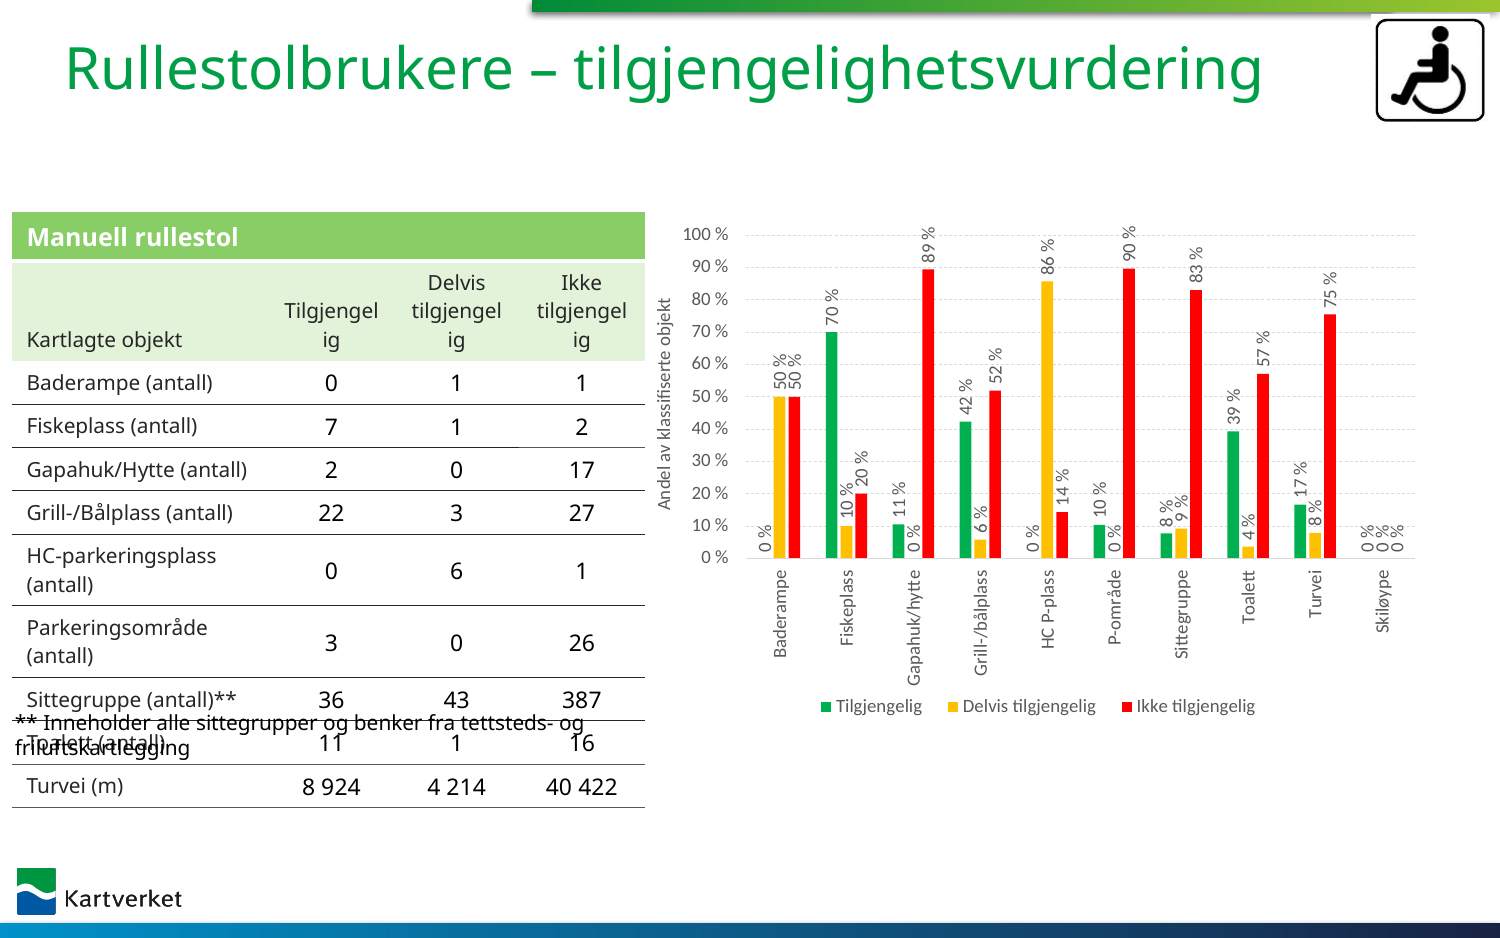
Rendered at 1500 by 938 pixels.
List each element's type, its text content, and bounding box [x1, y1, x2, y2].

table_cell 1 [519, 361, 638, 404]
table_cell 7 [269, 405, 394, 447]
picture [643, 218, 1427, 728]
table_cell 22 [269, 491, 394, 534]
table_cell 1 [394, 405, 519, 447]
table_cell 36 [269, 678, 394, 702]
table_cell 27 [519, 491, 638, 534]
text_box Rullestolbrukere – tilgjengelighetsvurdering [49, 12, 1372, 109]
table_cell 2 [519, 405, 638, 447]
table_cell 8 924 [269, 768, 394, 807]
table_cell 3 [269, 606, 394, 677]
table_cell Baderampe (antall) [12, 361, 269, 404]
table_cell HC-parkeringsplass (antall) [12, 535, 269, 605]
table_cell 6 [394, 535, 519, 605]
table_cell Delvis tilgjengelig [394, 263, 519, 361]
table_cell 4 214 [394, 768, 519, 807]
table_cell 0 [269, 361, 394, 404]
table_cell Tilgjengelig [269, 263, 394, 361]
table_cell 0 [394, 448, 519, 490]
table_cell 387 [519, 678, 638, 702]
table_header Manuell rullestol [12, 212, 645, 259]
table_cell 43 [394, 678, 519, 702]
table_cell Grill-/Bålplass (antall) [12, 491, 269, 534]
table_cell Kartlagte objekt [12, 263, 269, 361]
text_box ** Inneholder alle sittegrupper og benker fra tettsteds- og friluftskartlegging [0, 702, 745, 768]
table_cell 0 [269, 535, 394, 605]
table_cell Fiskeplass (antall) [12, 405, 269, 447]
table_cell 40 422 [519, 768, 645, 807]
picture [1371, 13, 1491, 127]
table_cell 1 [394, 361, 519, 404]
table_cell 2 [269, 448, 394, 490]
table_cell Sittegruppe (antall)** [12, 678, 269, 702]
table_cell Gapahuk/Hytte (antall) [12, 448, 269, 490]
table_cell 0 [394, 606, 519, 677]
table_cell Ikke tilgjengelig [519, 263, 638, 361]
table_cell 1 [519, 535, 638, 605]
table_cell 17 [519, 448, 638, 490]
table_cell 26 [519, 606, 638, 677]
table_cell 3 [394, 491, 519, 534]
table_cell Turvei (m) [12, 768, 269, 807]
table_cell Parkeringsområde (antall) [12, 606, 269, 677]
